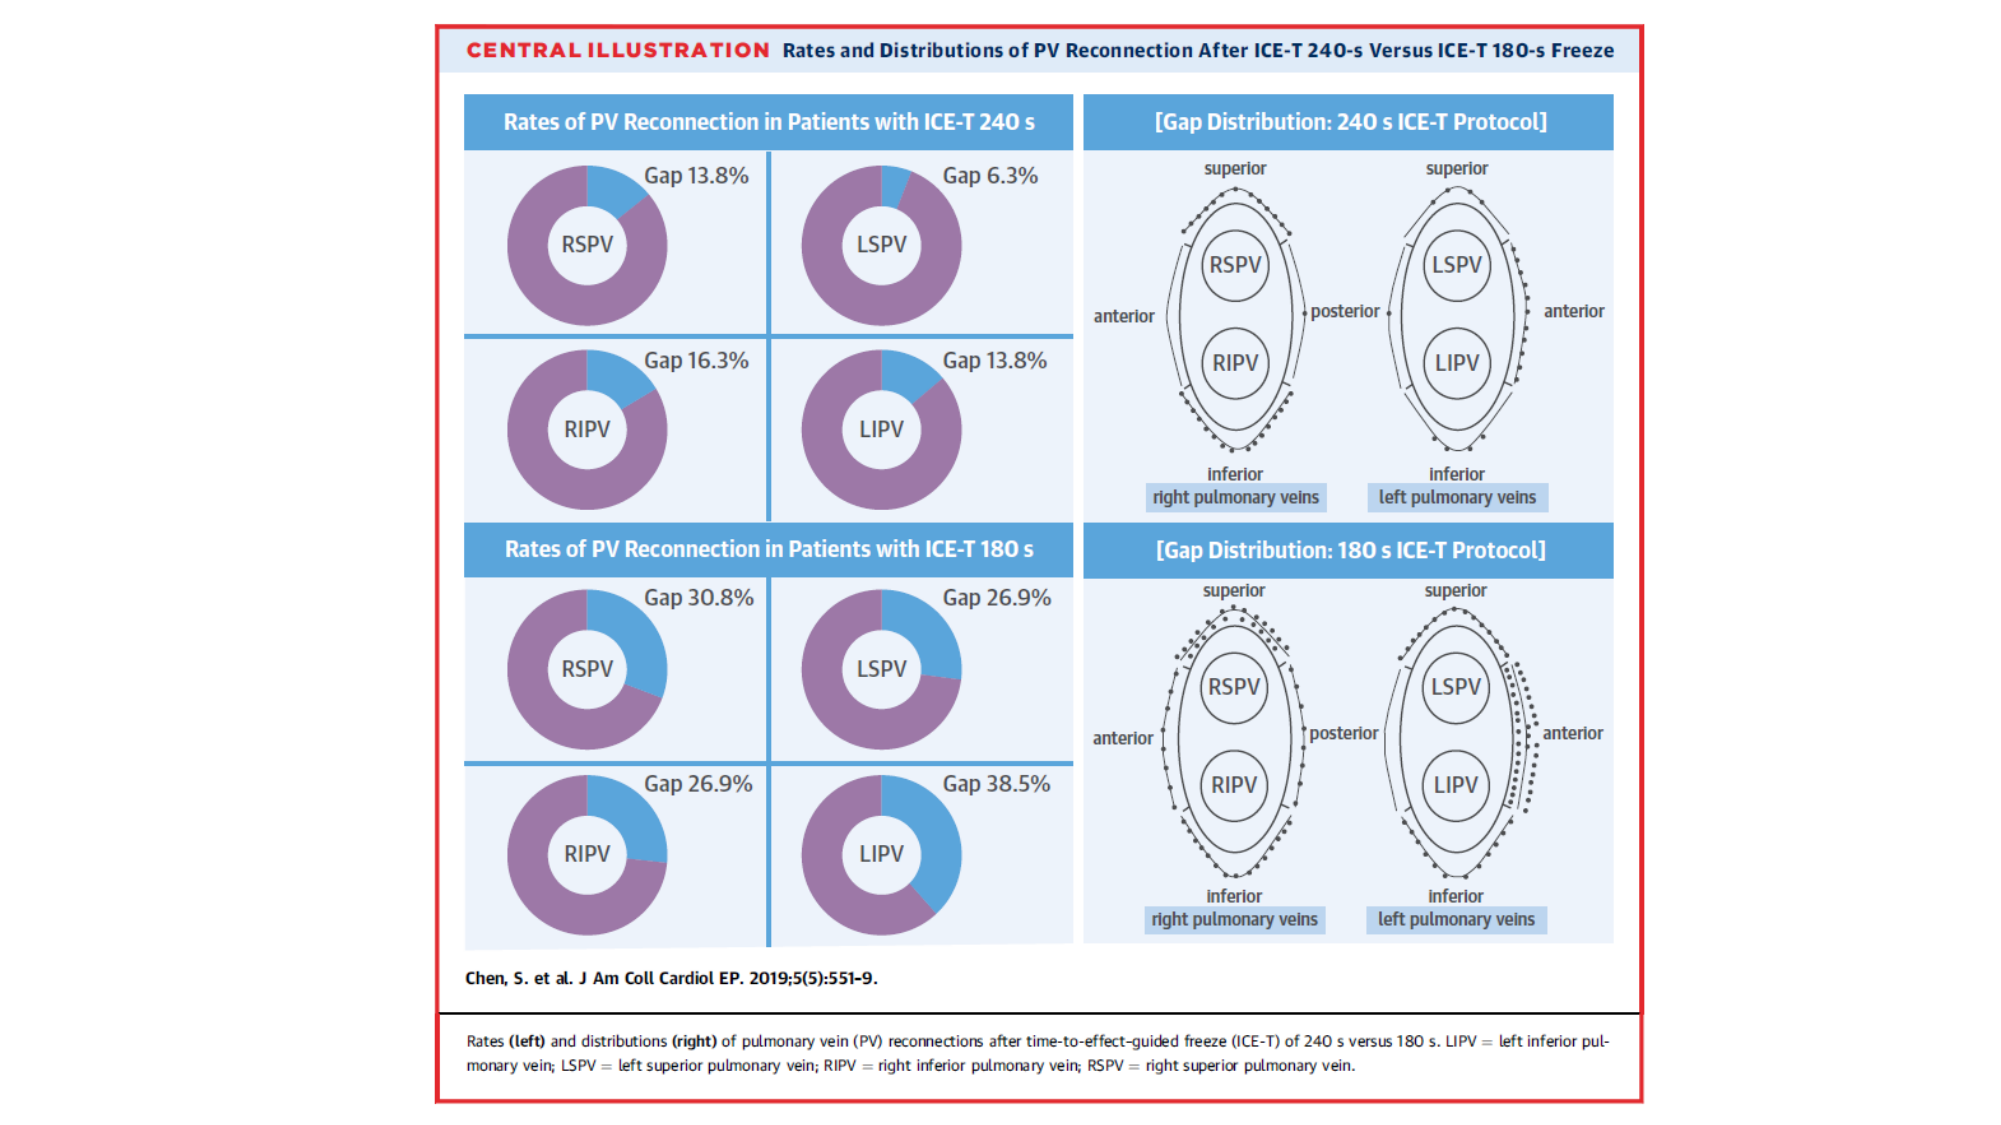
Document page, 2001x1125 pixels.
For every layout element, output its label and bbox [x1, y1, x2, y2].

list [405, 0, 1673, 1115]
